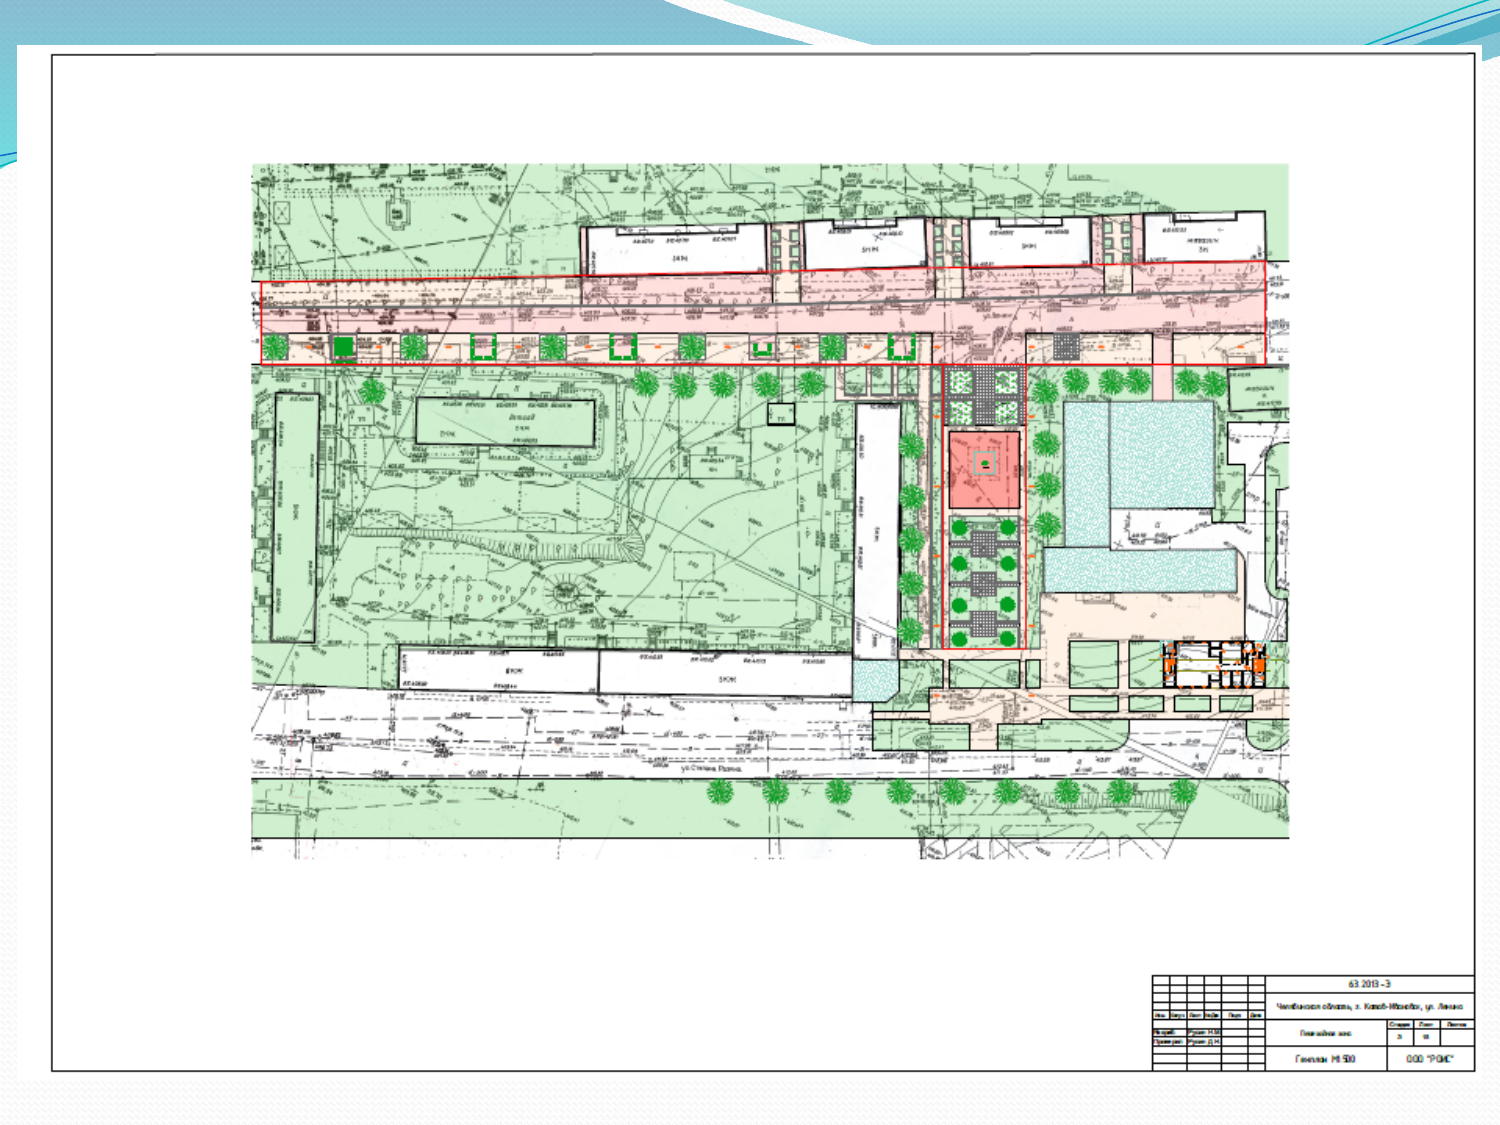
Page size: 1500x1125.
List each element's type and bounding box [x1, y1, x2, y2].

picture [17, 45, 1483, 1080]
